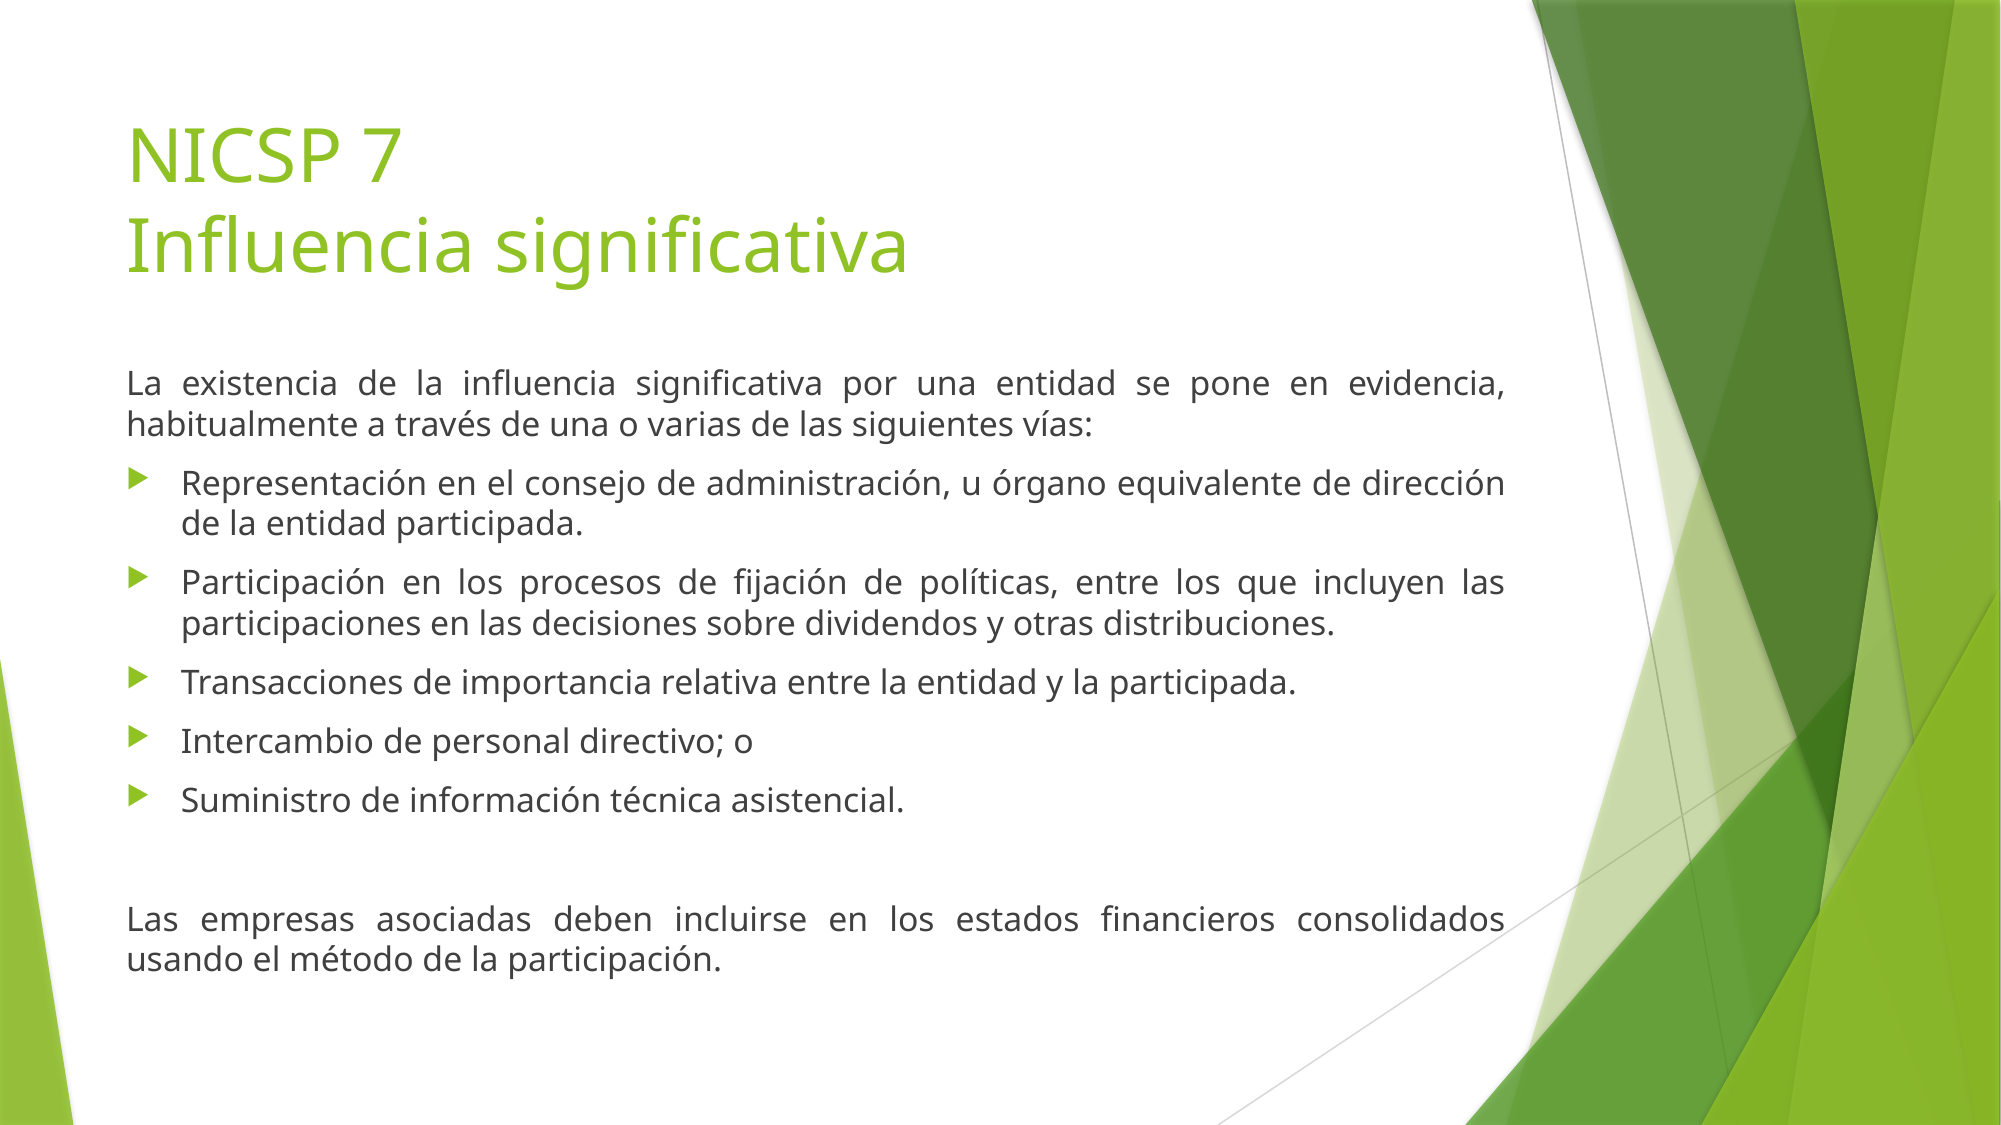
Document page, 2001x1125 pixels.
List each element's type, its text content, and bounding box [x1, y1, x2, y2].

title NICSP 7 Influencia significativa [111, 99, 1522, 317]
list La existencia de la influencia significativa por una entidad se pone en evidencia, habitualmente a través de una o varias de las siguientes vías: Representación en el consejo de administración, u órgano equivalente de dirección de la entidad participada. Participación en los procesos de fijación de políticas, entre los que incluyen las participaciones en las decisiones sobre dividendos y otras distribuciones. Transacciones de importancia relativa entre la entidad y la participada. Intercambio de personal directivo; o Suministro de información técnica asistencial. Las empresas asociadas deben incluirse en los estados financieros consolidados usando el método de la participación. [111, 354, 1522, 992]
